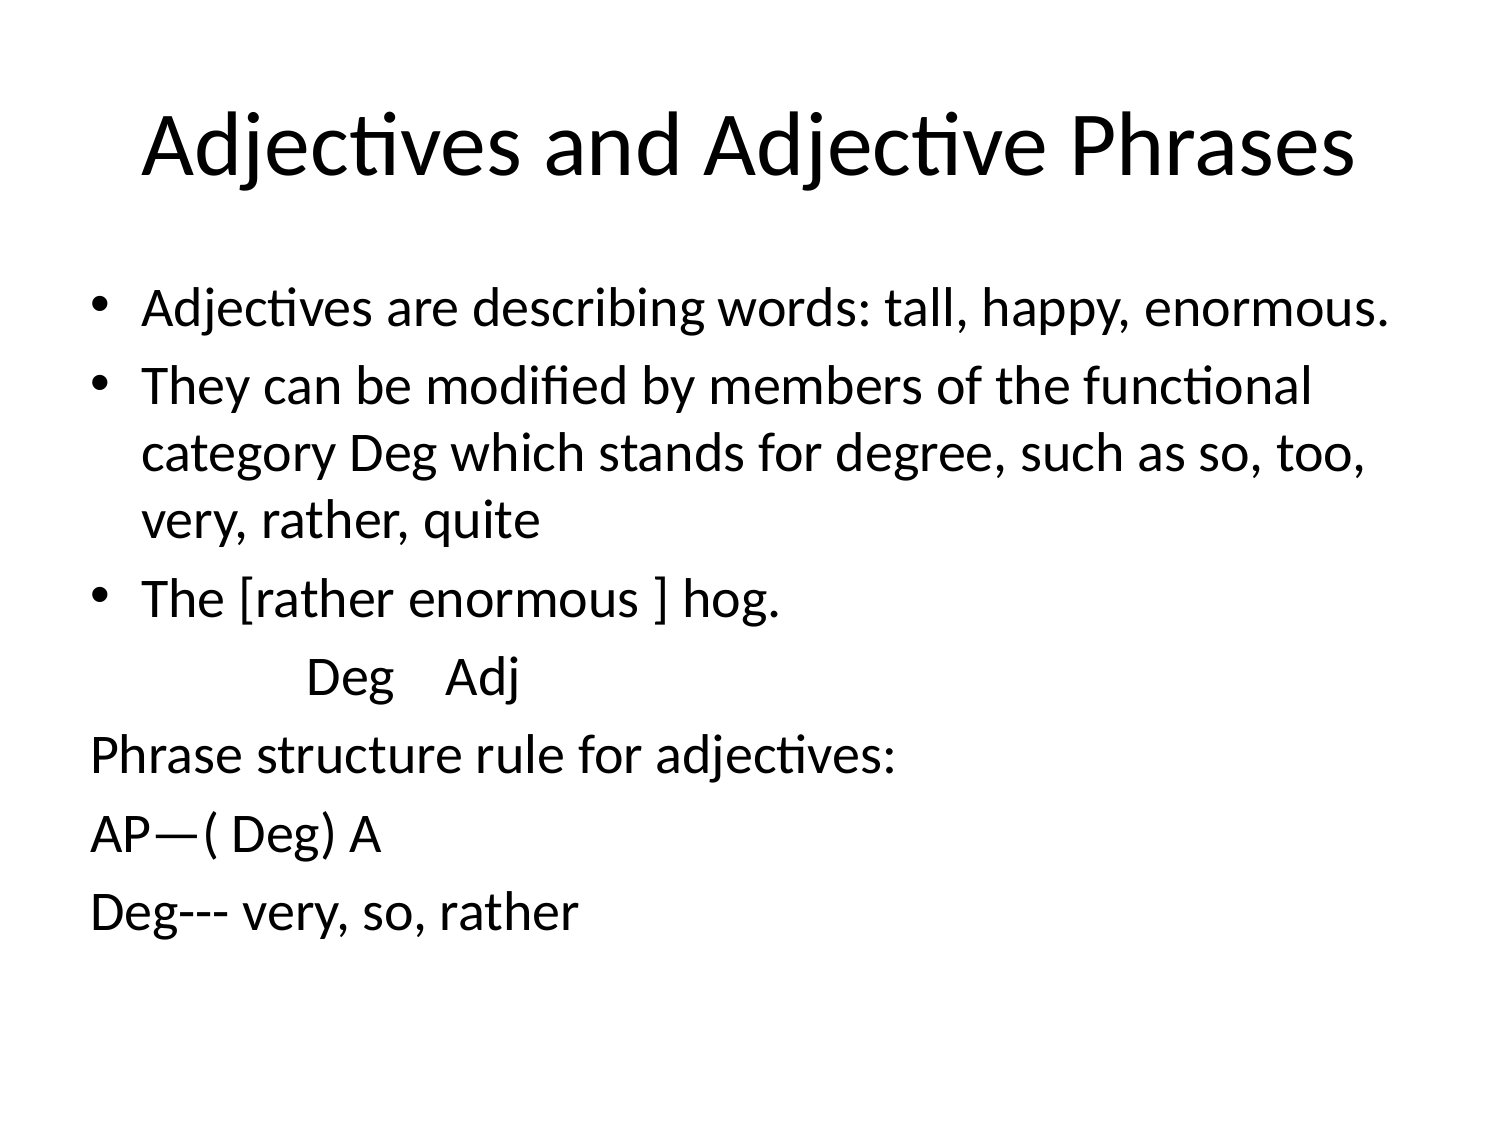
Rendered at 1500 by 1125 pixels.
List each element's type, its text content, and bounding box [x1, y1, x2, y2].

title Adjectives and Adjective Phrases [75, 45, 1425, 233]
list Adjectives are describing words: tall, happy, enormous. They can be modified by members of the functional category Deg which stands for degree, such as so, too, very, rather, quite The [rather enormous ] hog. Deg Adj Phrase structure rule for adjectives: AP—( Deg) A Deg--- very, so, rather [75, 262, 1425, 1005]
